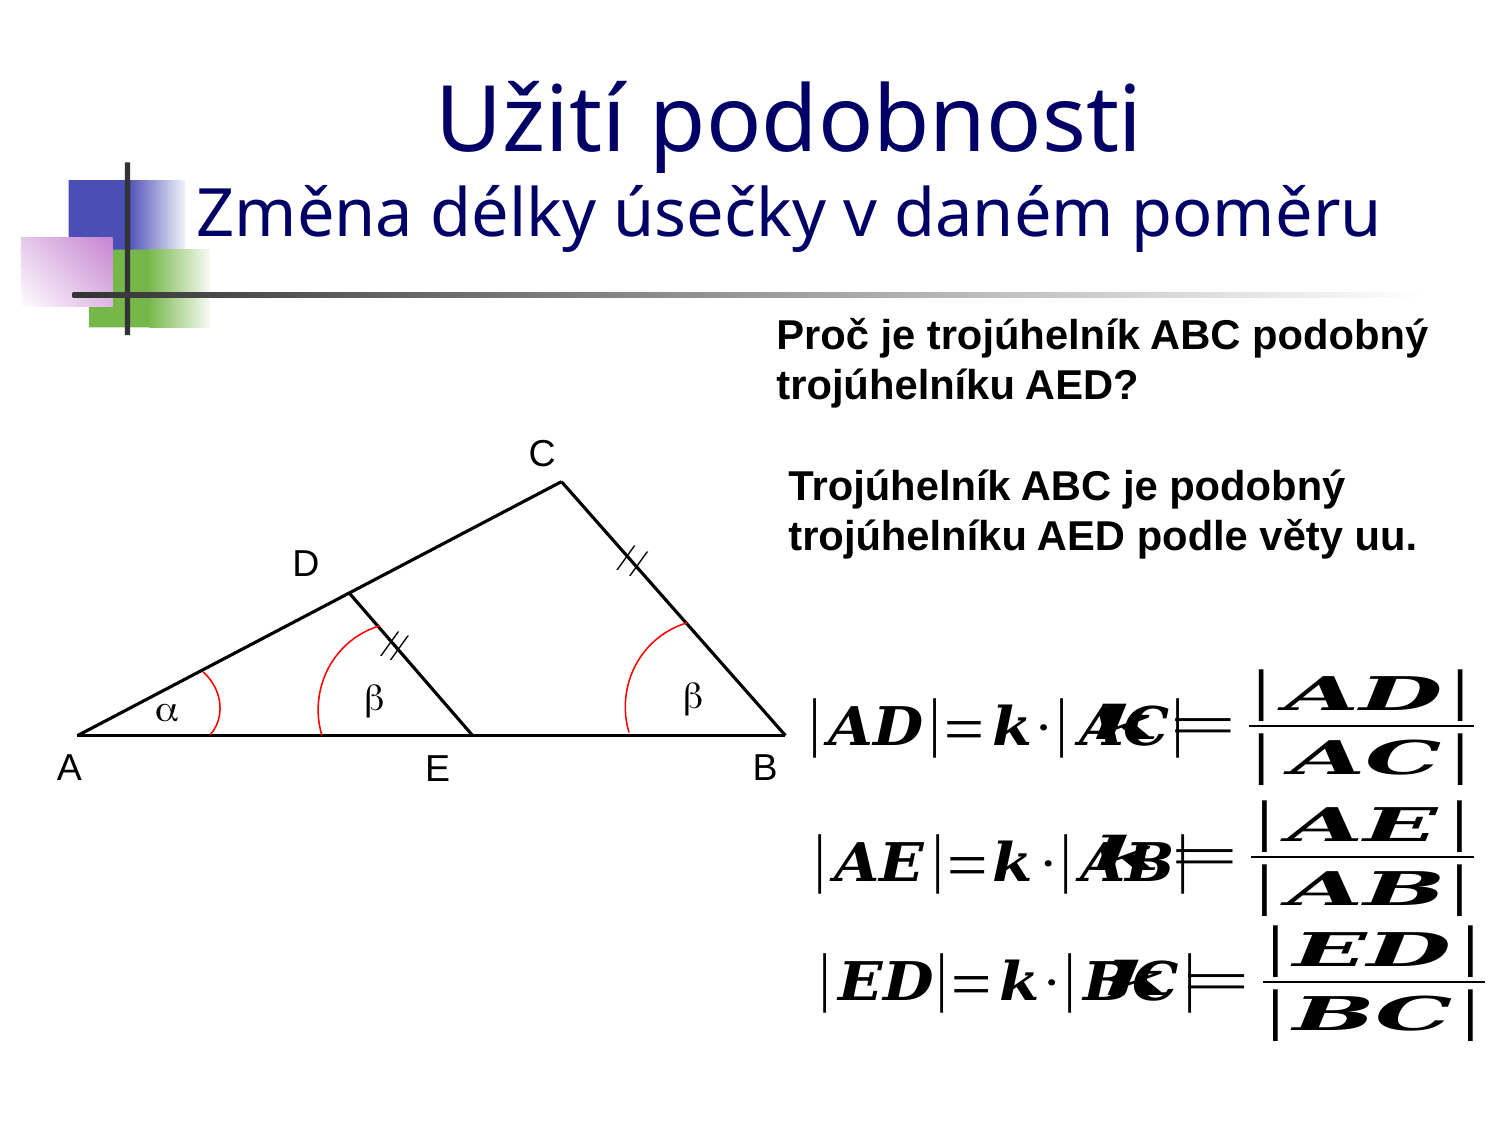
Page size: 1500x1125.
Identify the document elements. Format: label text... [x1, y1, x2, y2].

text_box Proč je trojúhelník ABC podobný trojúhelníku AED? [761, 300, 1500, 415]
text_box Trojúhelník ABC je podobný trojúhelníku AED podle věty uu. [773, 451, 1447, 567]
text_box A [42, 735, 113, 796]
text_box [561, 481, 786, 736]
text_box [77, 481, 560, 735]
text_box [348, 591, 473, 736]
text_box B [738, 735, 809, 796]
title Užití podobnosti Změna délky úsečky v daném poměru [111, 34, 1468, 276]
text_box E [410, 745, 482, 797]
text_box C [513, 421, 585, 480]
